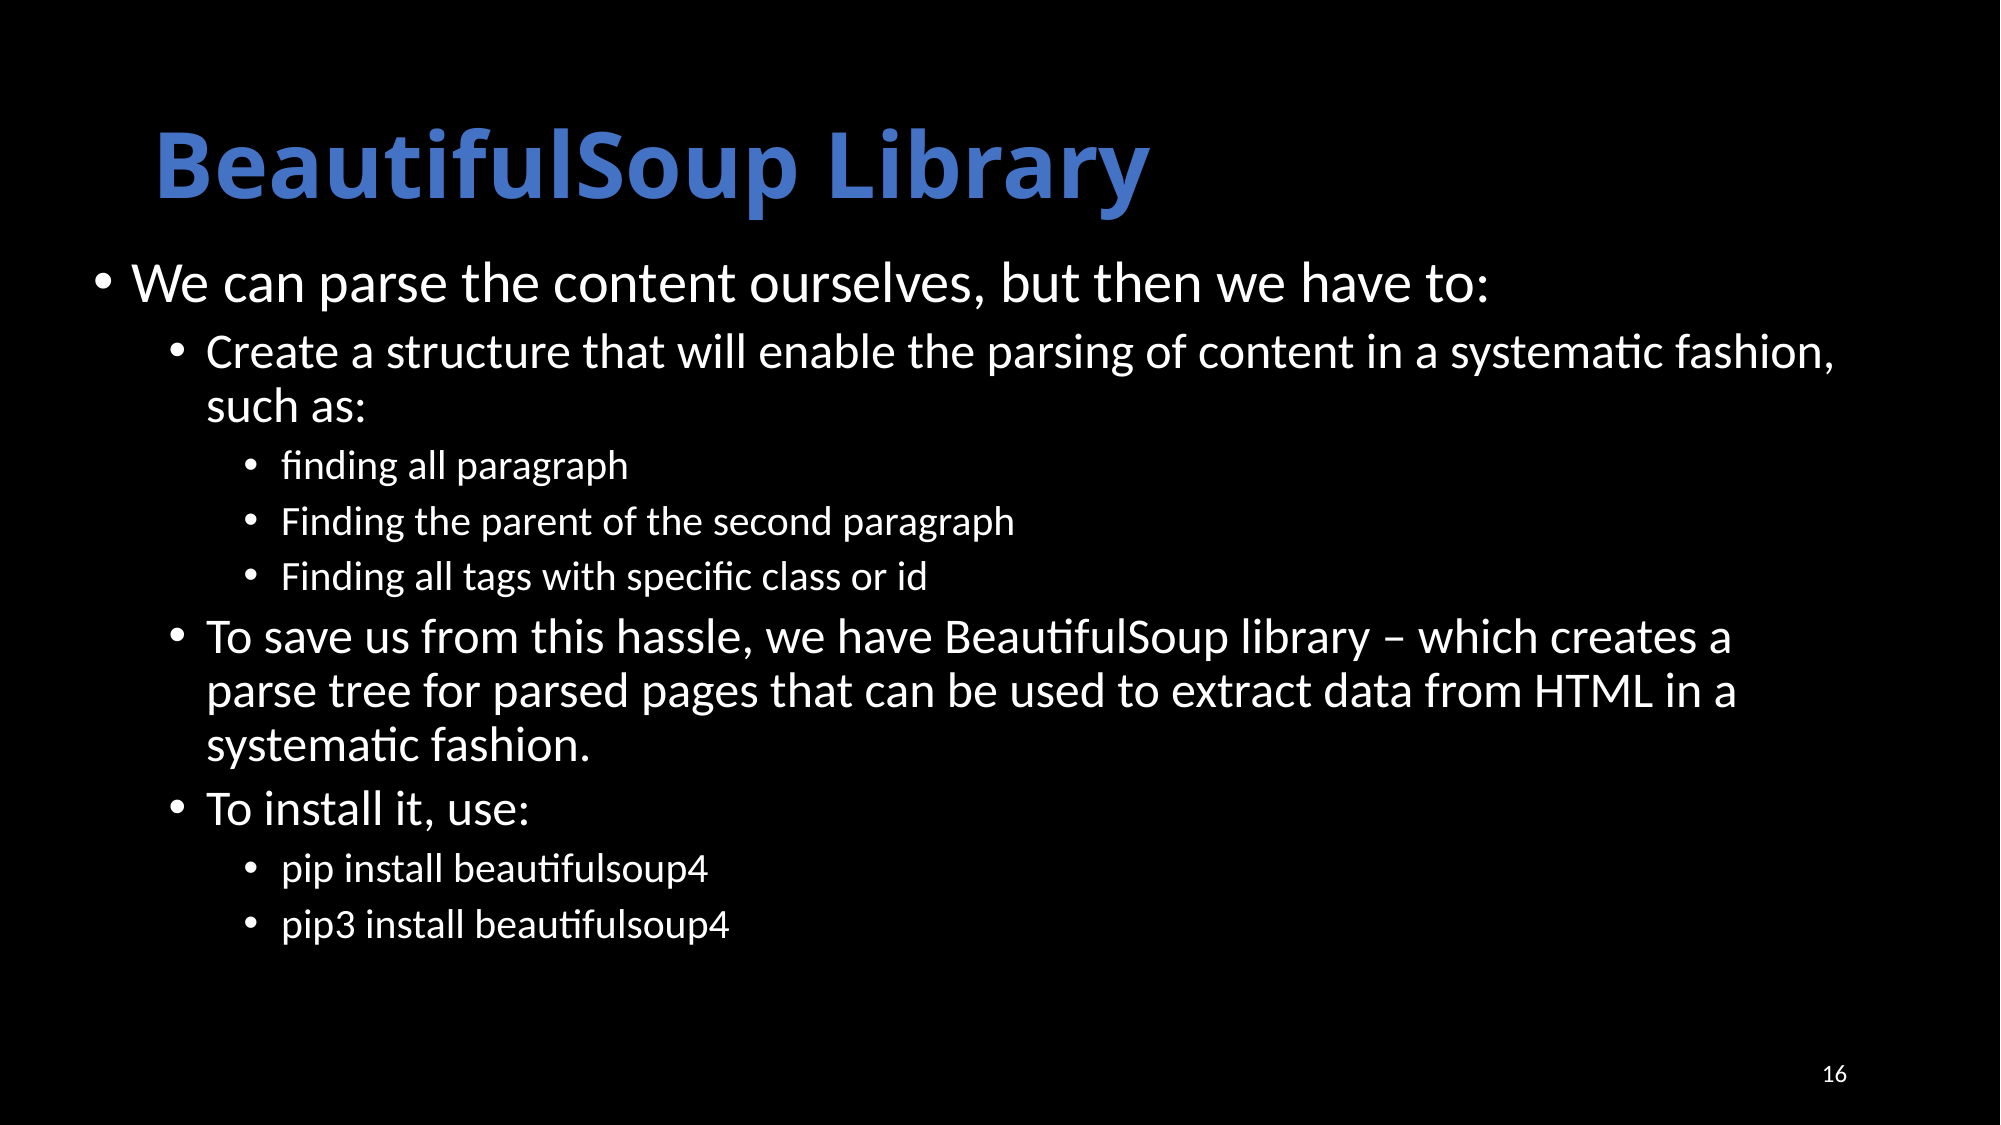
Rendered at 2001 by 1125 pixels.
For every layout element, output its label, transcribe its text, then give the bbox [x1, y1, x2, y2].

list We can parse the content ourselves, but then we have to: Create a structure that will enable the parsing of content in a systematic fashion, such as: finding all paragraph Finding the parent of the second paragraph Finding all tags with specific class or id To save us from this hassle, we have BeautifulSoup library – which creates a parse tree for parsed pages that can be used to extract data from HTML in a systematic fashion. To install it, use: pip install beautifulsoup4 pip3 install beautifulsoup4 [78, 244, 1863, 1103]
slide_number 16 [1412, 1042, 1863, 1103]
title BeautifulSoup Library [137, 59, 1863, 244]
